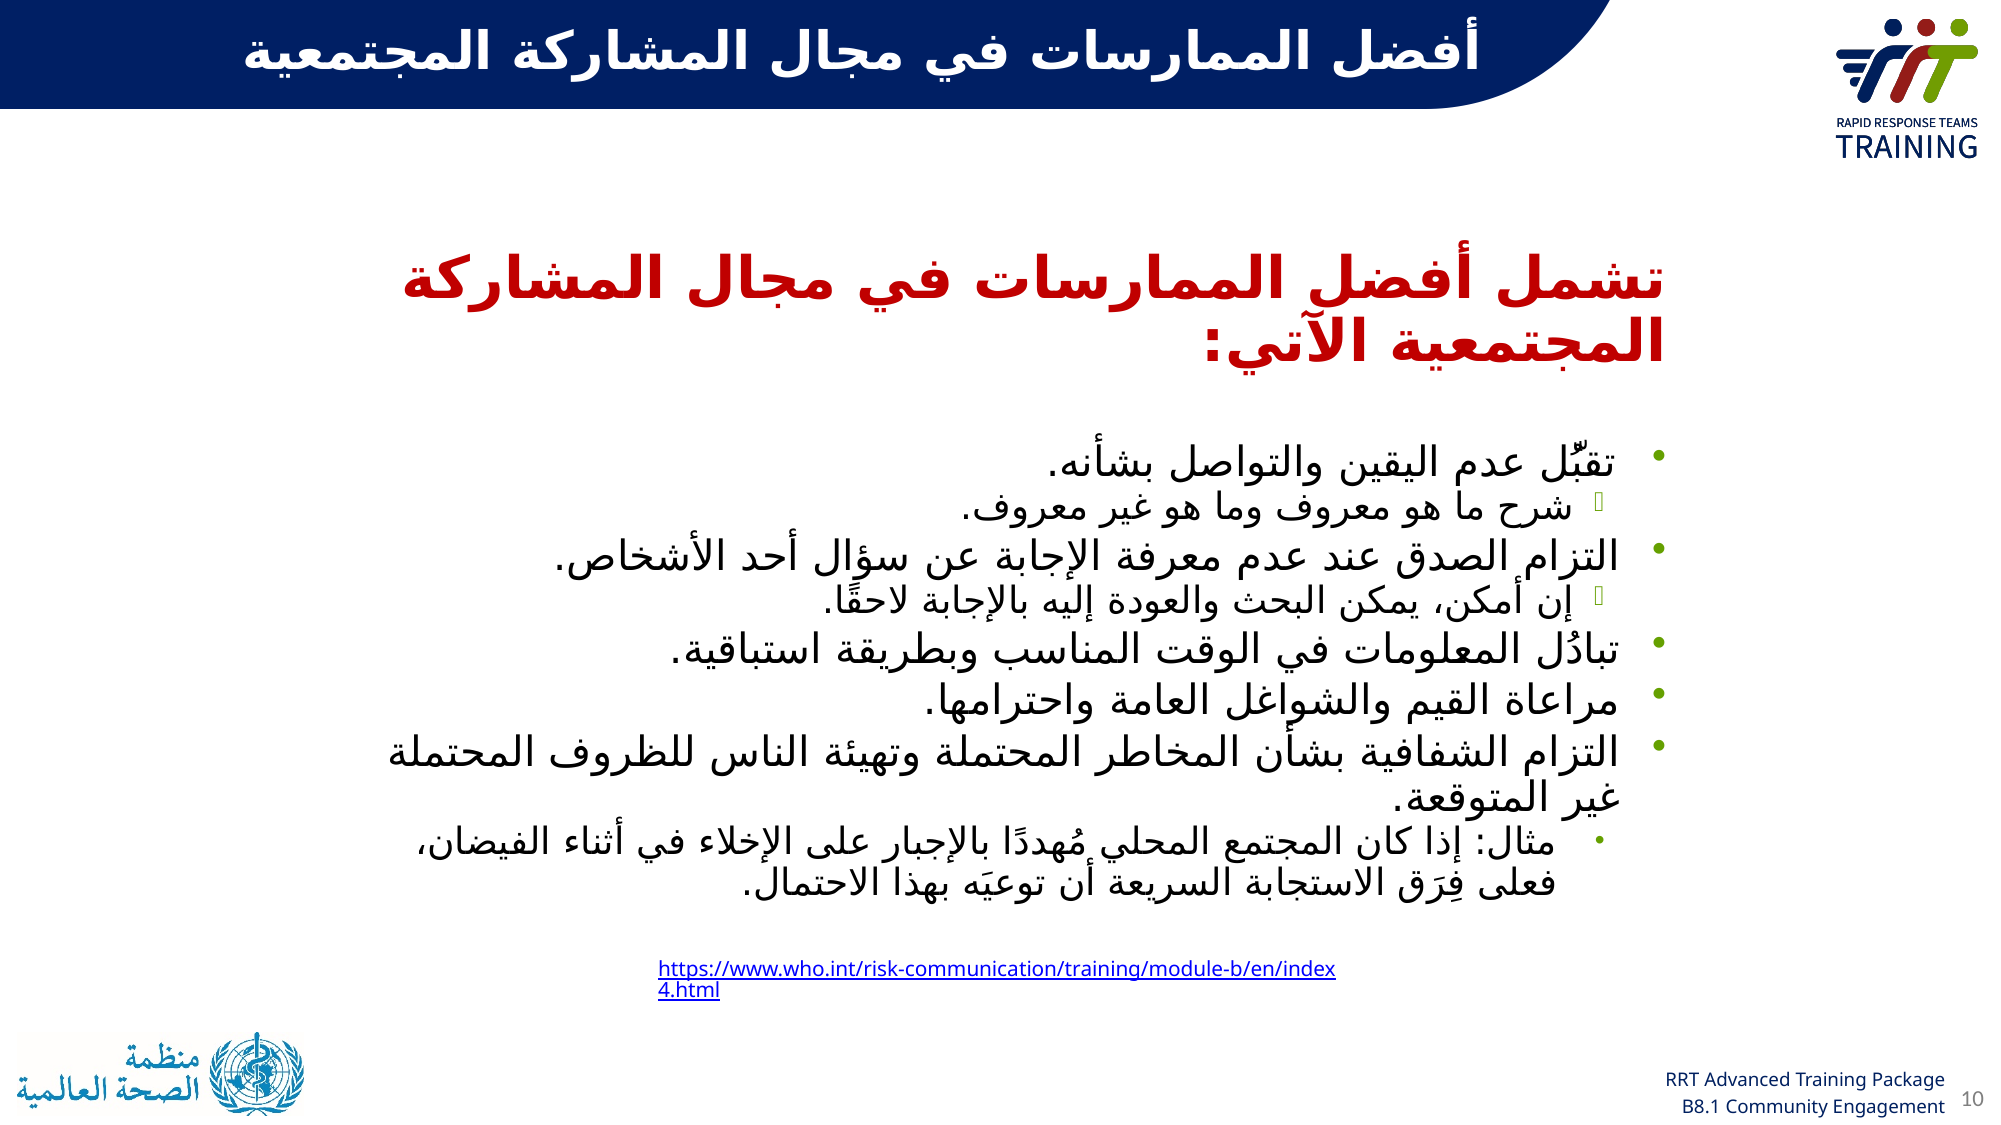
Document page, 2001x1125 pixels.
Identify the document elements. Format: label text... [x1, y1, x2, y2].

text_box https://www.who.int/risk-communication/training/module-b/en/index4.html [650, 948, 1350, 992]
picture [0, 0, 1636, 109]
text_box أفضل الممارسات في مجال المشاركة المجتمعية [22, 0, 1490, 106]
list تشمل أفضل الممارسات في مجال المشاركة المجتمعية الآتي: تقبُّل عدم اليقين والتواصل بشأنه. شرح ما هو معروف وما هو غير معروف. التزام الصدق عند عدم معرفة الإجابة عن سؤال أحد الأشخاص. إن أمكن، يمكن البحث والعودة إليه بالإجابة لاحقًا. تبادُل المعلومات في الوقت المناسب وبطريقة استباقية. مراعاة القيم والشواغل العامة واحترامها. التزام الشفافية بشأن المخاطر المحتملة وتهيئة الناس للظروف المحتملة غير المتوقعة. مثال: إذا كان المجتمع المحلي مُهددًا بالإجبار على الإخلاء في أثناء الفيضان، فعلى فِرَق الاستجابة السريعة أن توعيَه بهذا الاحتمال. [325, 239, 1675, 855]
picture [1835, 19, 1978, 167]
picture [17, 1032, 304, 1116]
